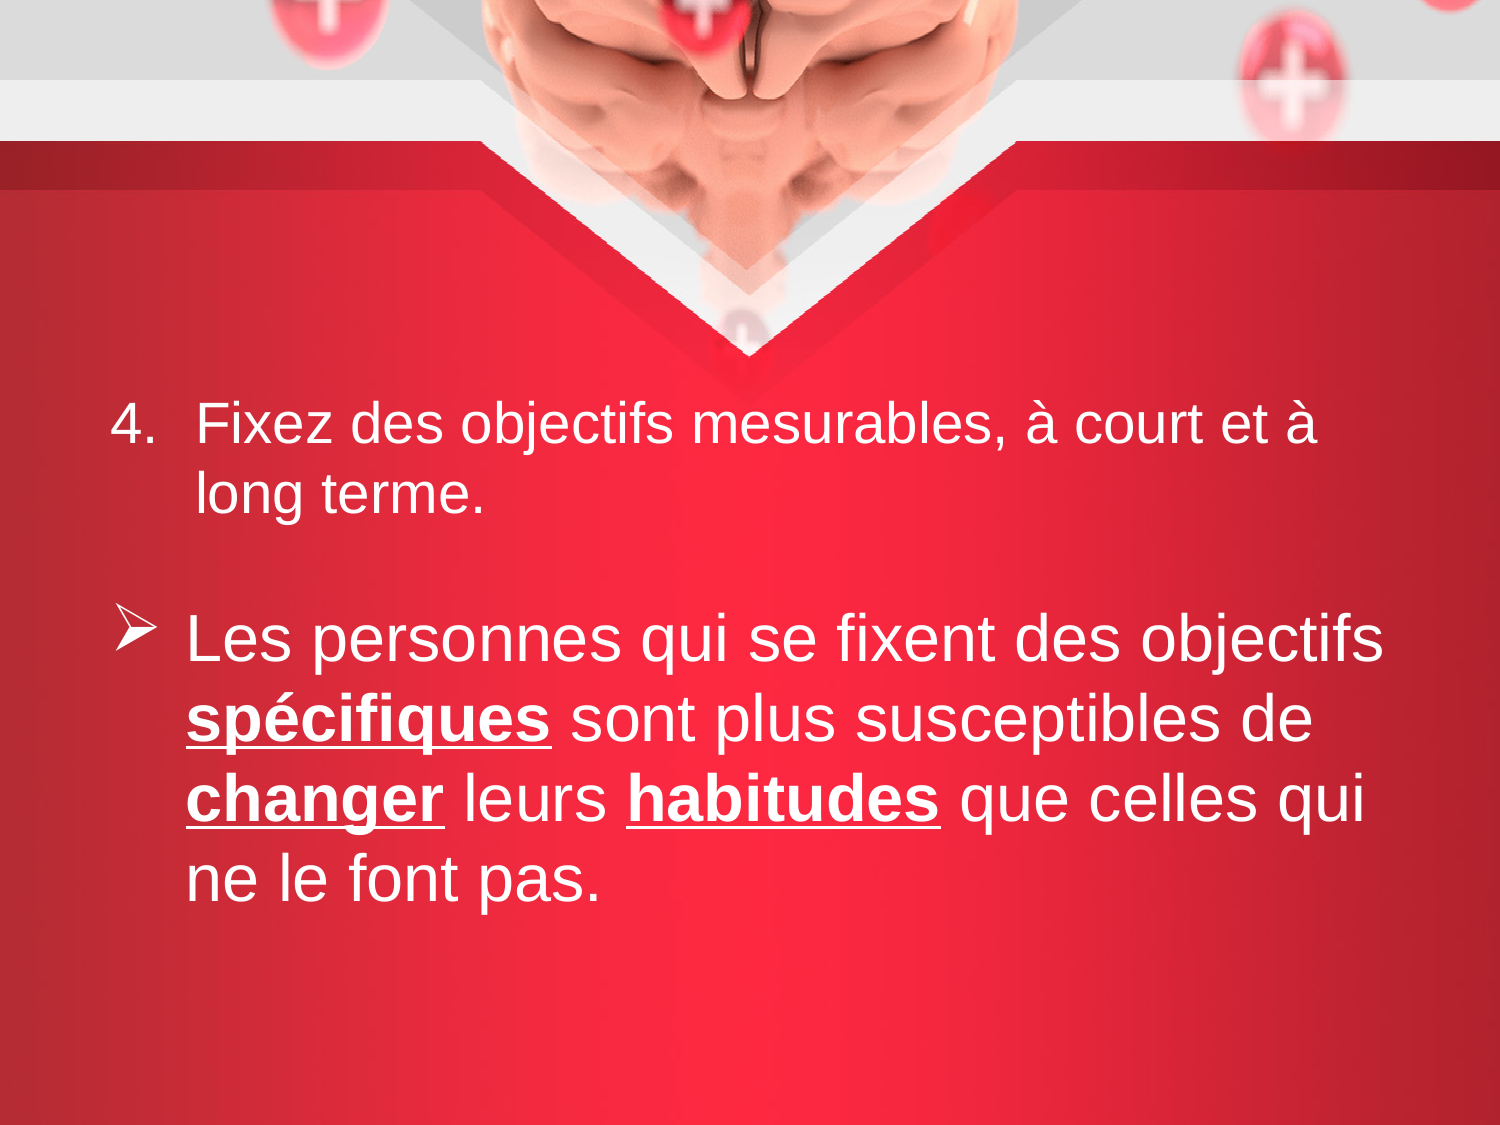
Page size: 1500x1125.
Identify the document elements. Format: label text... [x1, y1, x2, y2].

text_box Fixez des objectifs mesurables, à court et à long terme. Les personnes qui se fixent des objectifs spécifiques sont plus susceptibles de changer leurs habitudes que celles qui ne le font pas. [95, 377, 1448, 988]
picture [0, 0, 1500, 1125]
